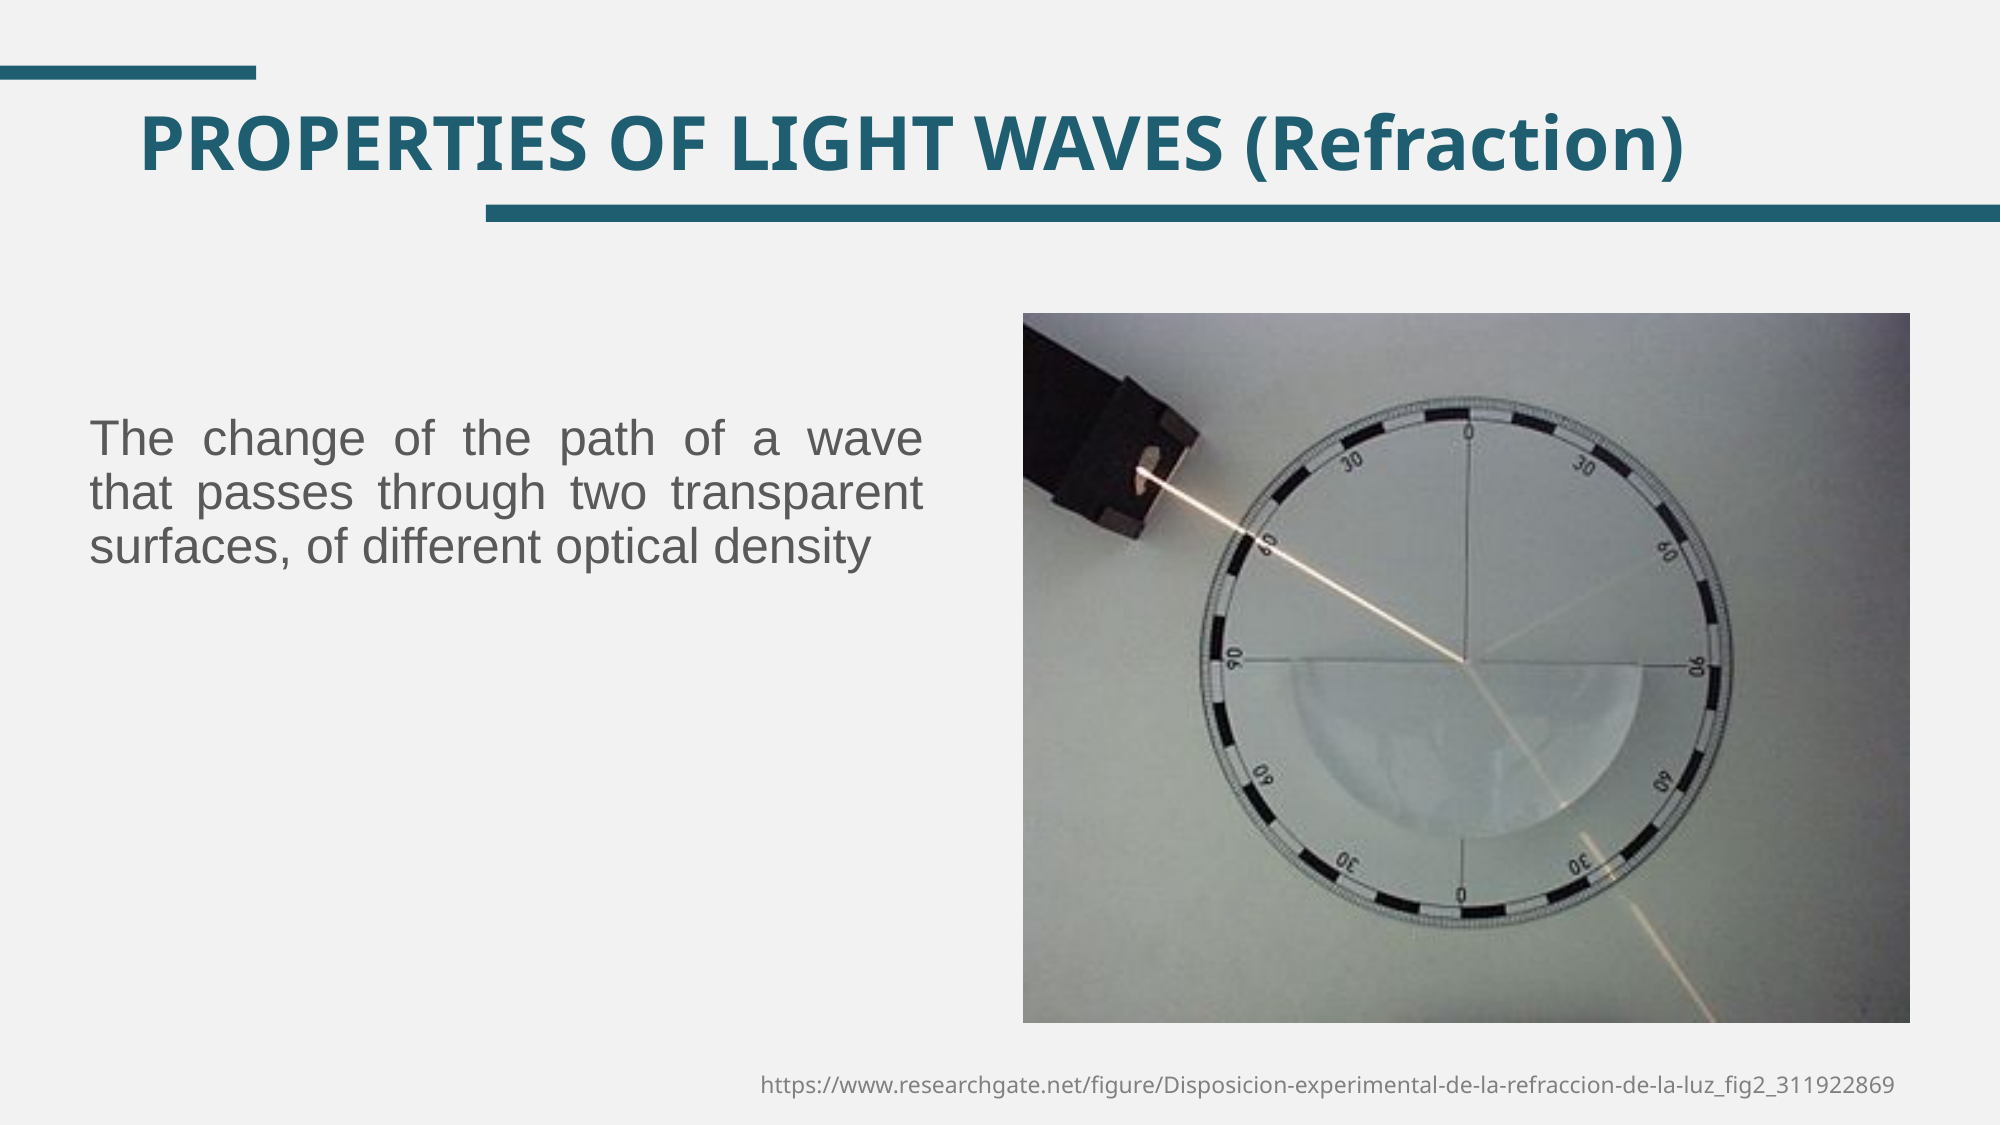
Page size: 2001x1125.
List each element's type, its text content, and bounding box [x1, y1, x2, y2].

text_box [484, 203, 2000, 223]
text_box [0, 64, 258, 81]
text_box https://www.researchgate.net/figure/Disposicion-experimental-de-la-refraccion-de-la-luz_fig2_311922869 [703, 1063, 1955, 1106]
text_box The change of the path of a wave that passes through two transparent surfaces, of different optical density [74, 405, 940, 874]
text_box PROPERTIES OF LIGHT WAVES (Refraction) [123, 71, 1804, 194]
picture [1023, 313, 1910, 1023]
